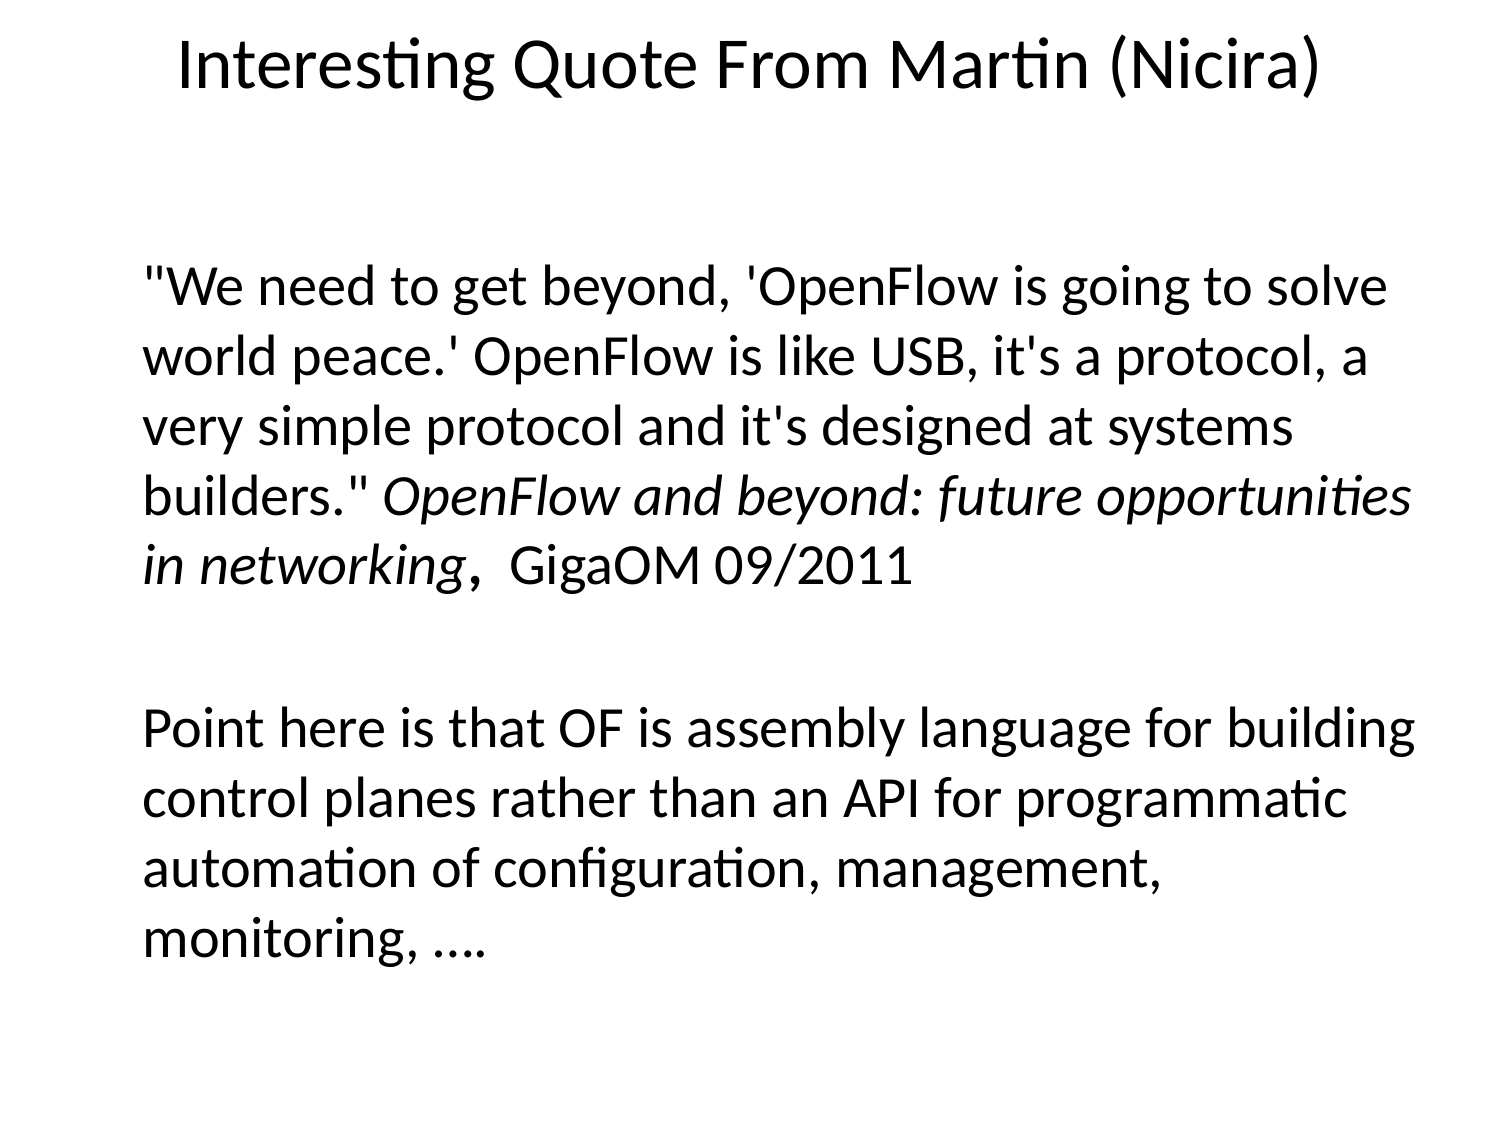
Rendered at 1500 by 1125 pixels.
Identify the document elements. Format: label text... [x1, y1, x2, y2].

list "We need to get beyond, 'OpenFlow is going to solve world peace.' OpenFlow is like USB, it's a protocol, a very simple protocol and it's designed at systems builders." OpenFlow and beyond: future opportunities in networking, GigaOM 09/2011 Point here is that OF is assembly language for building control planes rather than an API for programmatic automation of configuration, management, monitoring, …. [52, 158, 1469, 1125]
title Interesting Quote From Martin (Nicira) [75, 6, 1425, 112]
